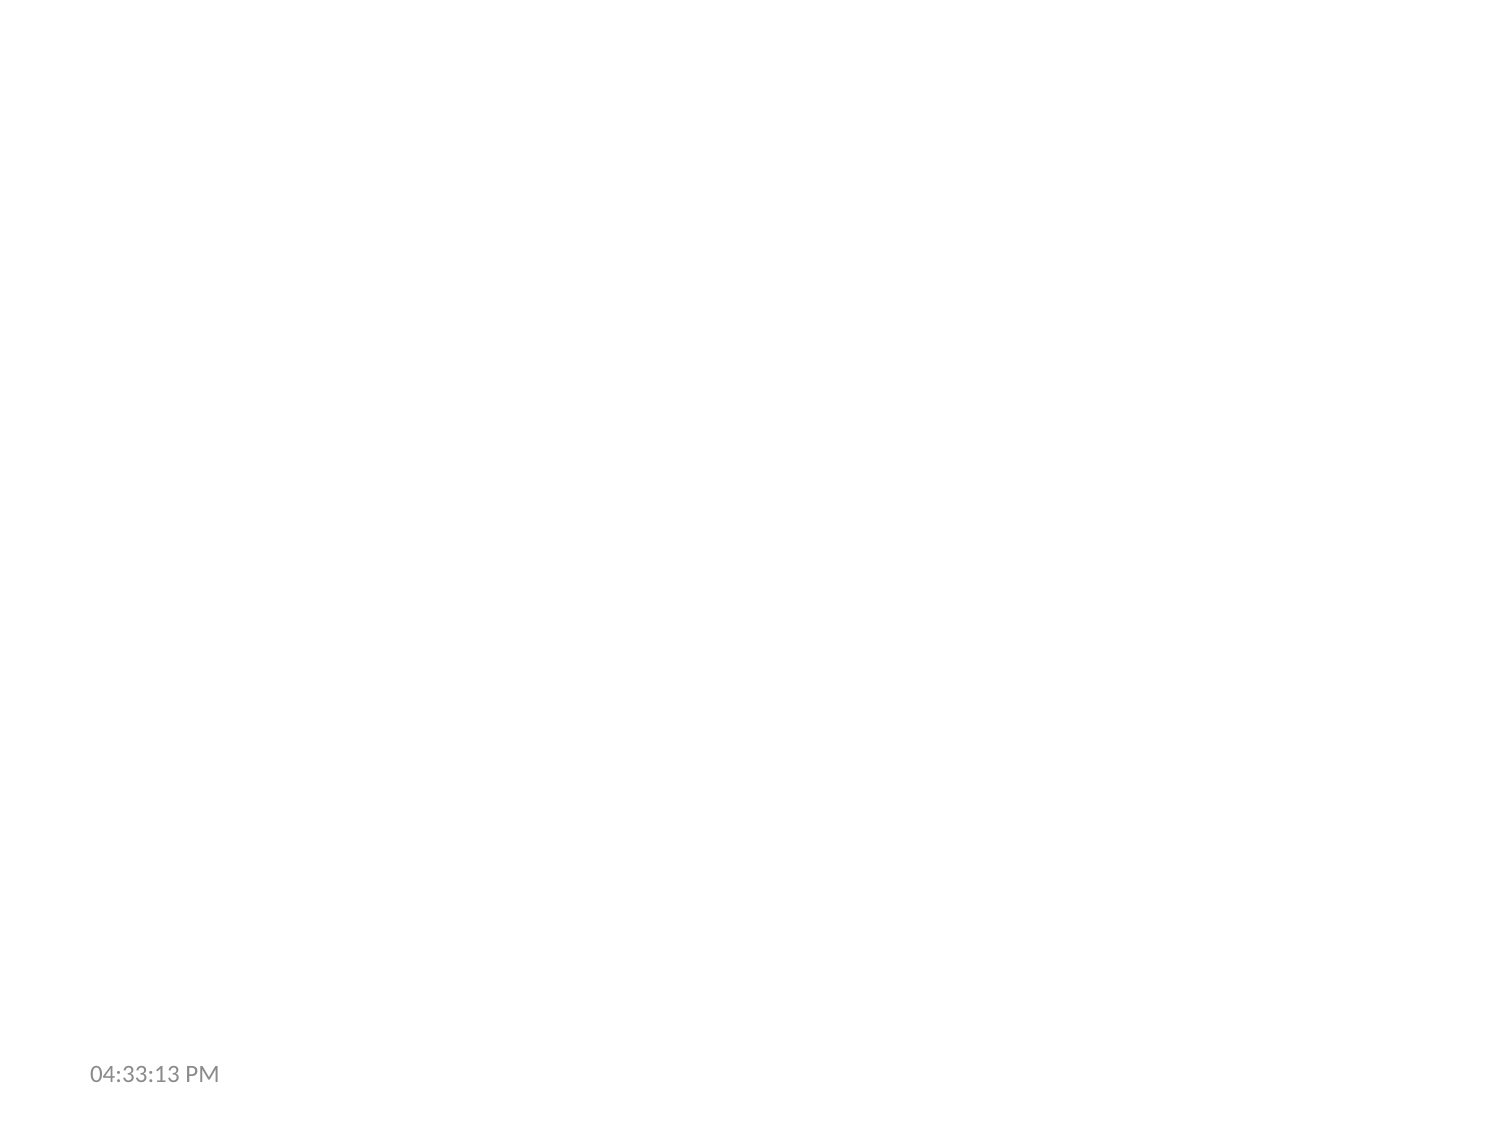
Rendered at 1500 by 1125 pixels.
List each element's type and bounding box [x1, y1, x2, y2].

slide_number [75, 1042, 425, 1103]
